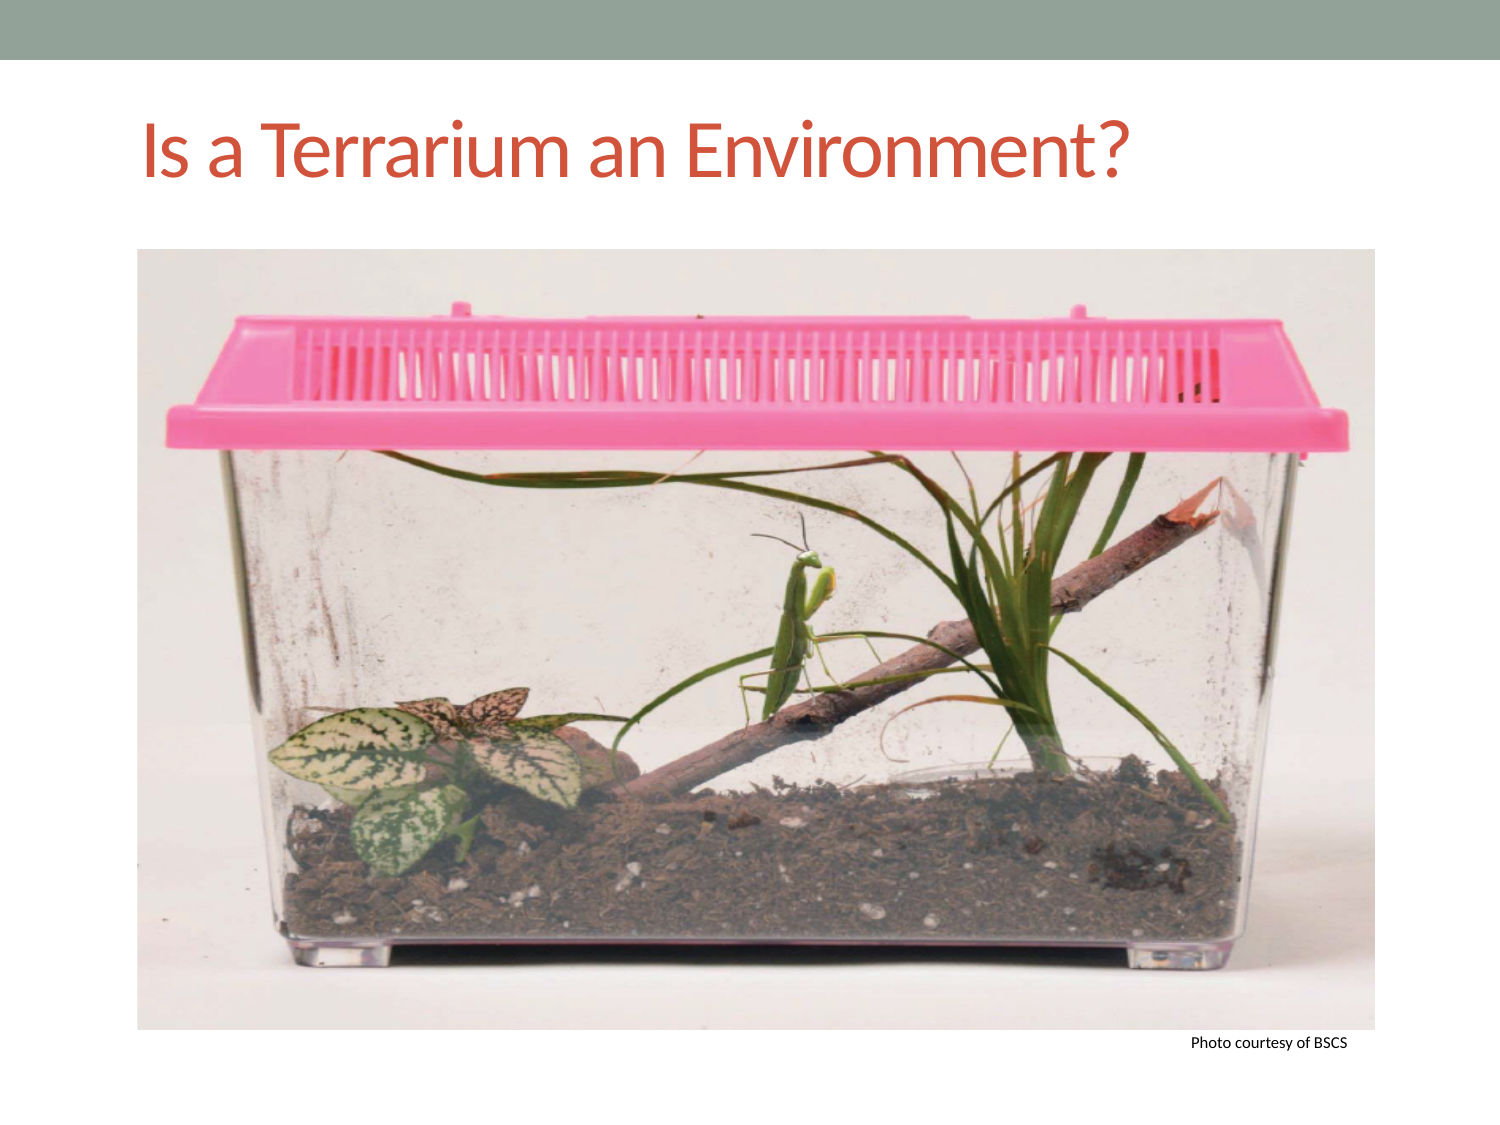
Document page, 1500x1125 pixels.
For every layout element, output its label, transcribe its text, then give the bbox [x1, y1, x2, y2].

picture [137, 249, 1376, 1031]
text_box Photo courtesy of BSCS [999, 1038, 1363, 1060]
text_box Is a Terrarium an Environment? [125, 62, 1450, 225]
